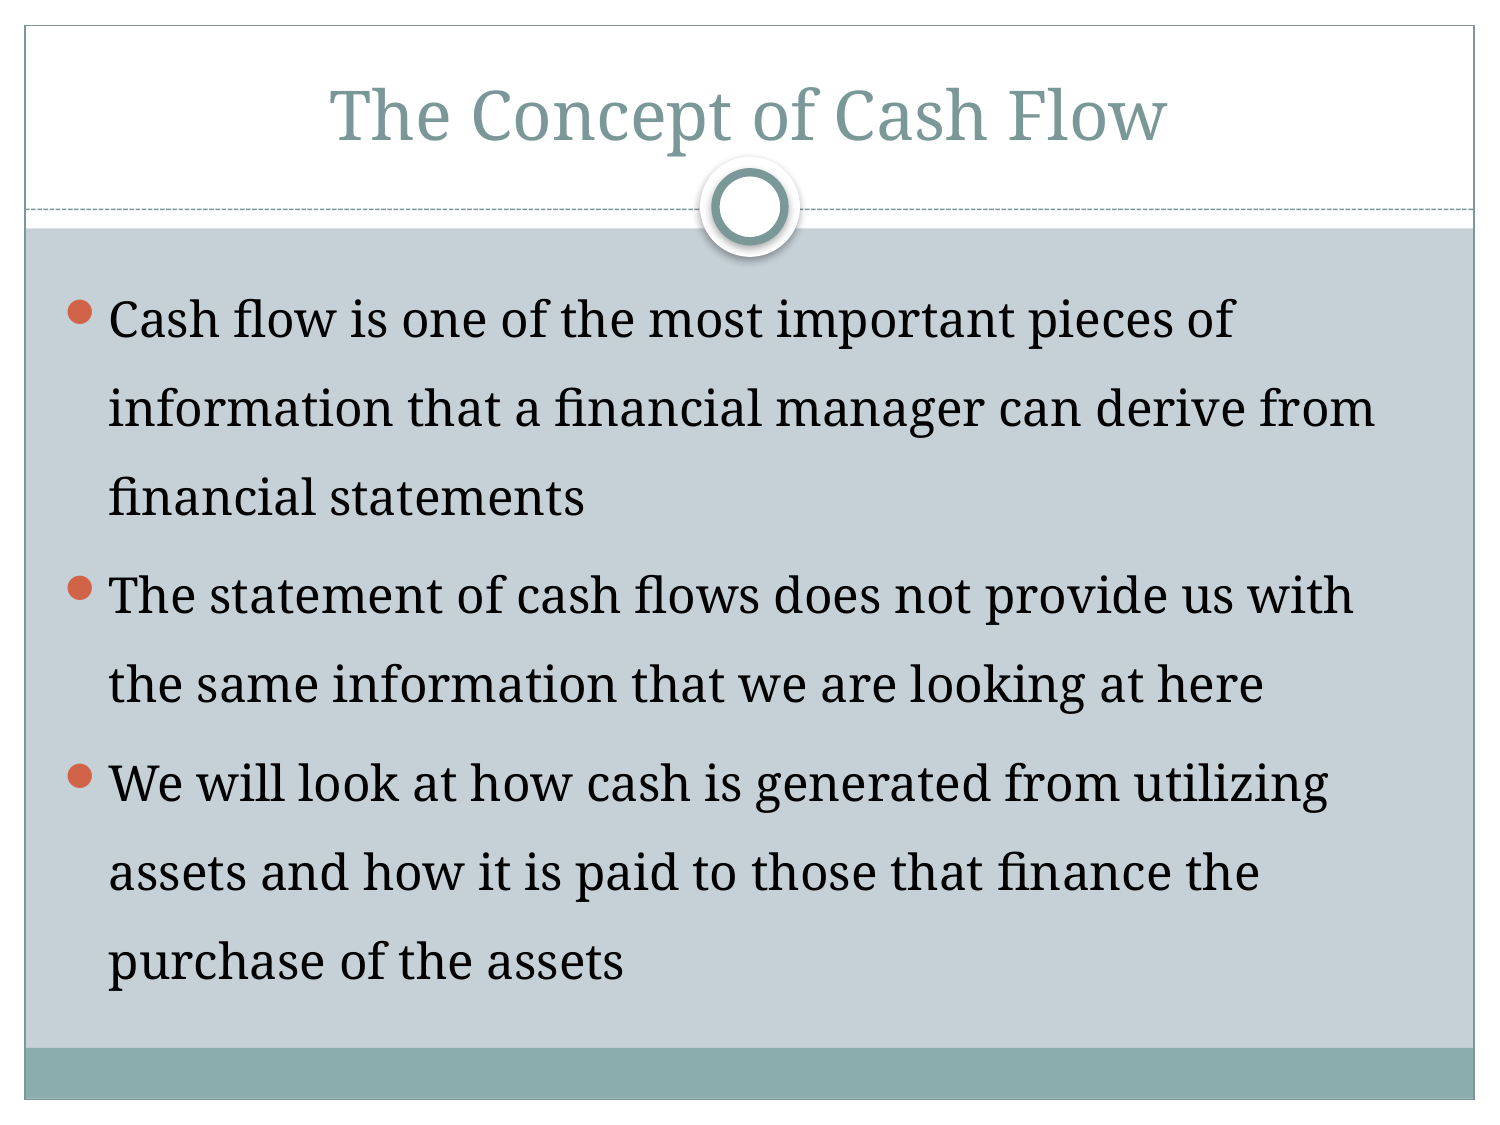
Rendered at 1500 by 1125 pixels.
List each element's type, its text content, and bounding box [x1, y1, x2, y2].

list Cash flow is one of the most important pieces of information that a financial manager can derive from financial statements The statement of cash flows does not provide us with the same information that we are looking at here We will look at how cash is generated from utilizing assets and how it is paid to those that finance the purchase of the assets [49, 250, 1445, 1001]
title The Concept of Cash Flow [49, 37, 1450, 162]
